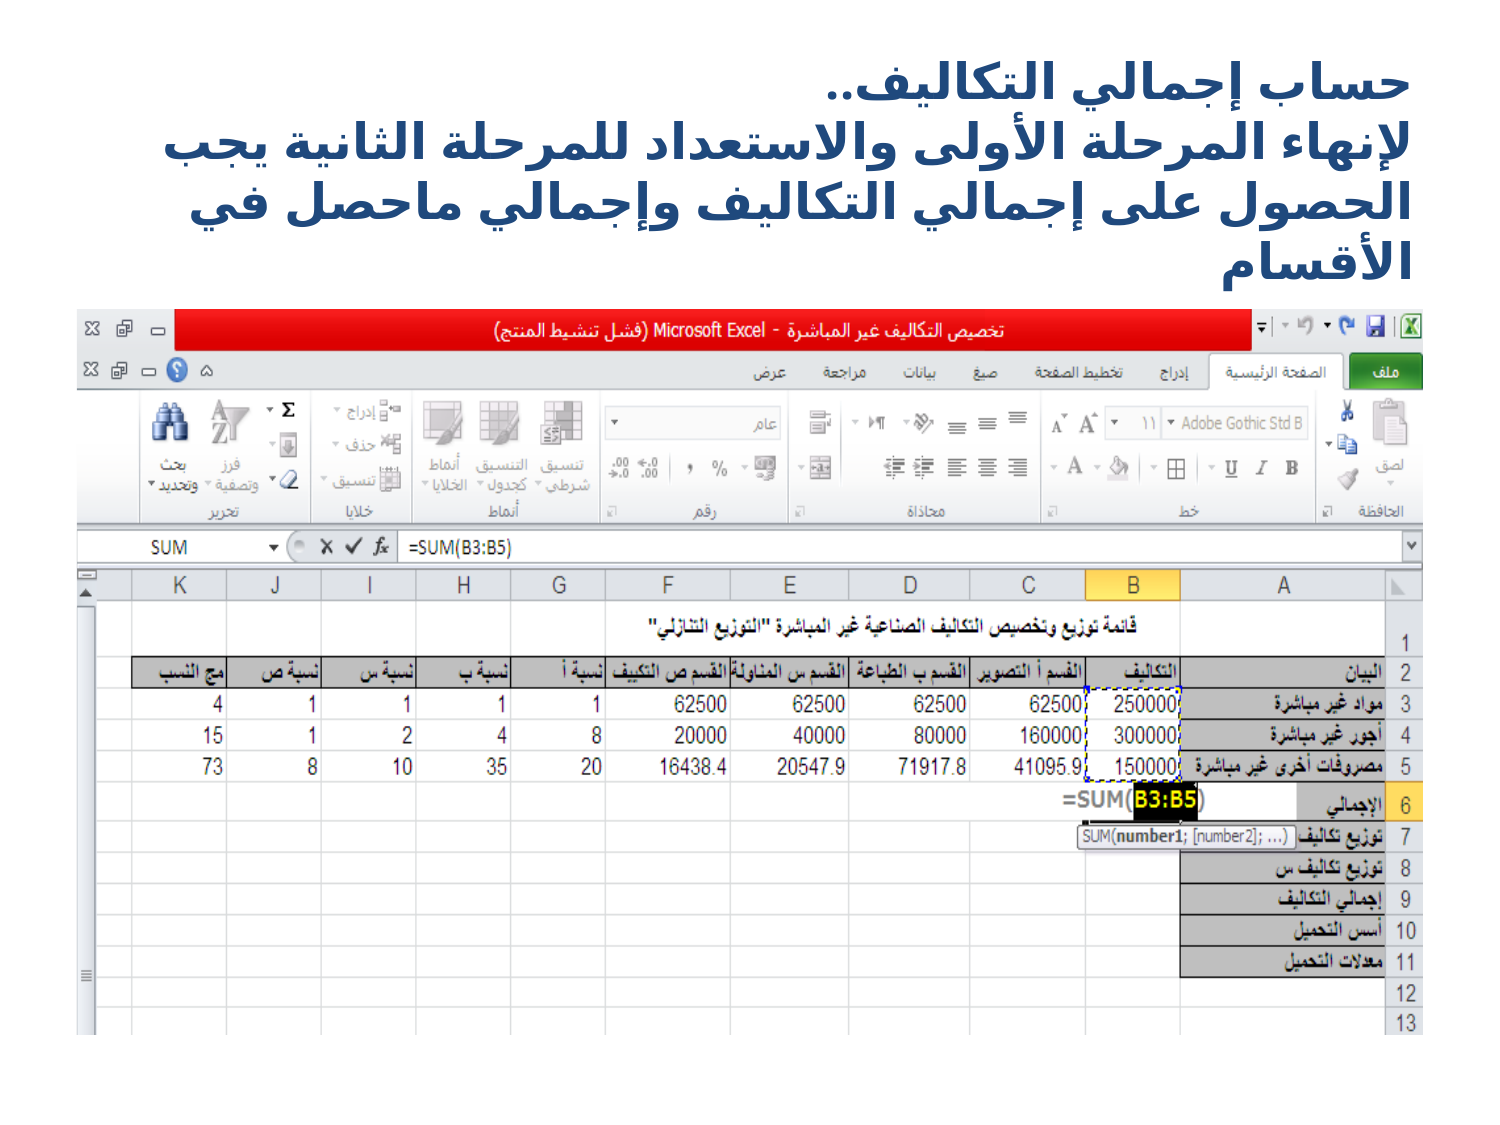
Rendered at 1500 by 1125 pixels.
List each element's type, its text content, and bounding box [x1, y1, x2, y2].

picture [76, 309, 1424, 1036]
text_box حساب إجمالي التكاليف.. لإنهاء المرحلة الأولى والاستعداد للمرحلة الثانية يجب الحصول على إجمالي التكاليف وإجمالي ماحصل في الأقسام [72, 42, 1429, 298]
